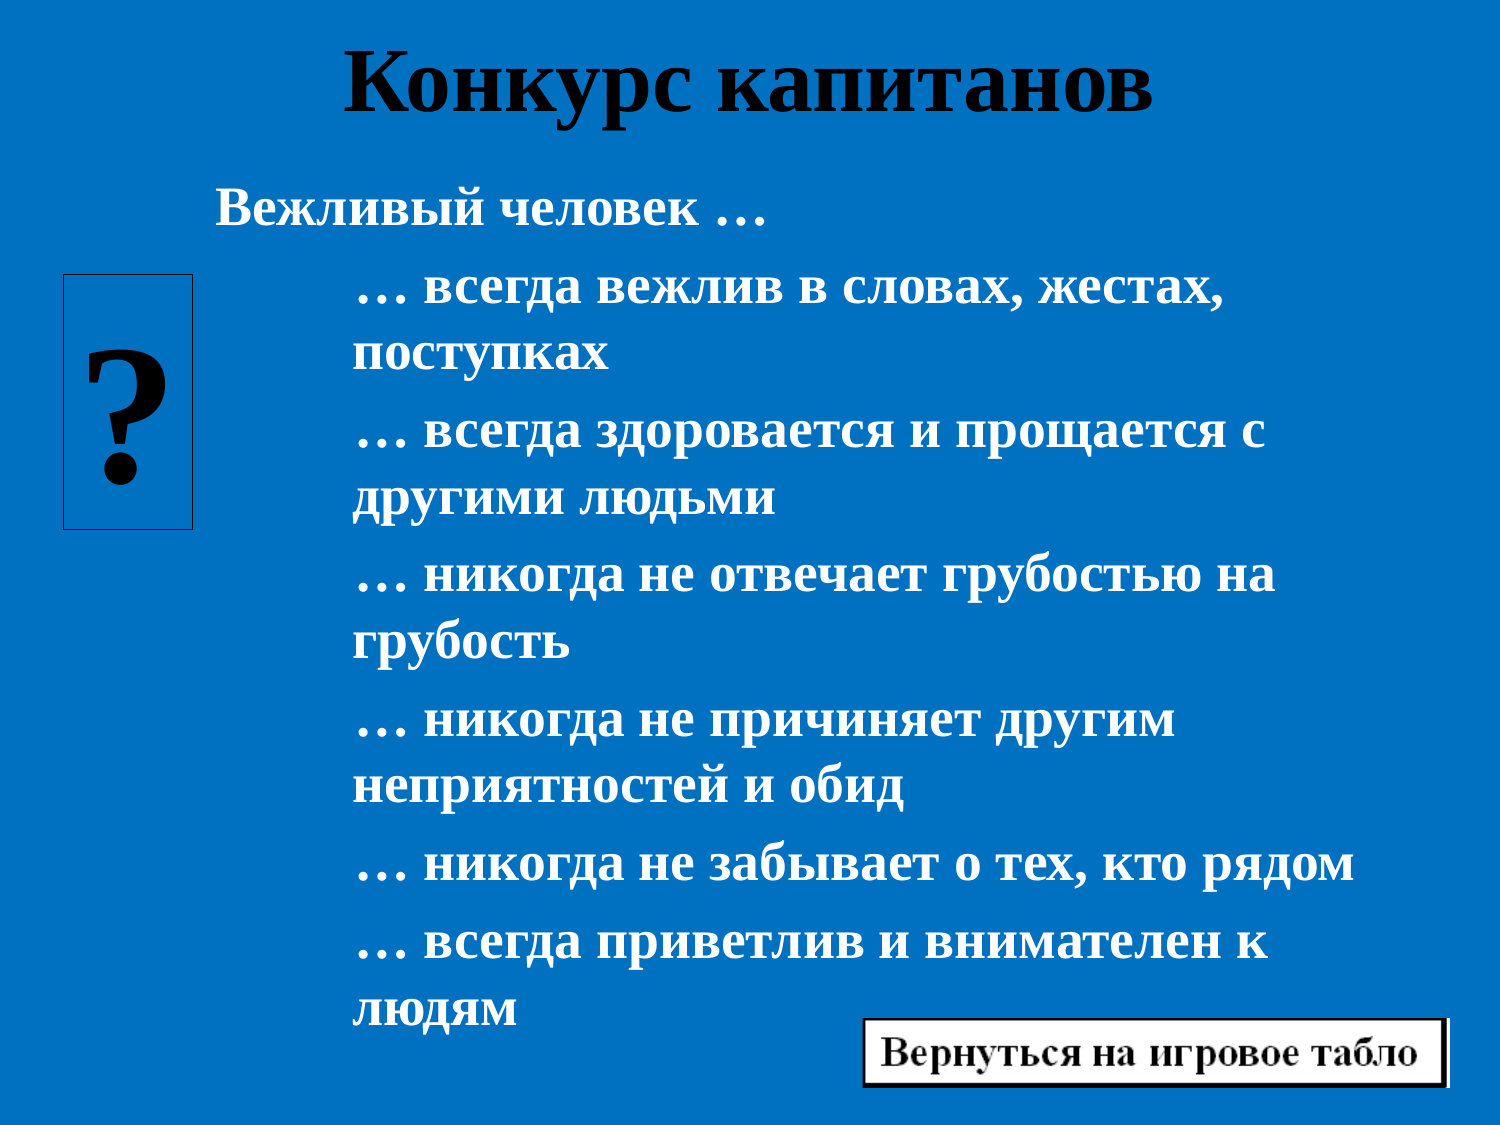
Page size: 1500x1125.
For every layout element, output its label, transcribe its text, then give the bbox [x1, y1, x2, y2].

text_box ? [63, 274, 193, 530]
title Конкурс капитанов [75, 0, 1425, 150]
list Вежливый человек … … всегда вежлив в словах, жестах, поступках … всегда здоровается и прощается с другими людьми … никогда не отвечает грубостью на грубость … никогда не причиняет другим неприятностей и обид … никогда не забывает о тех, кто рядом … всегда приветлив и внимателен к людям [200, 162, 1425, 1063]
picture [862, 1018, 1451, 1088]
